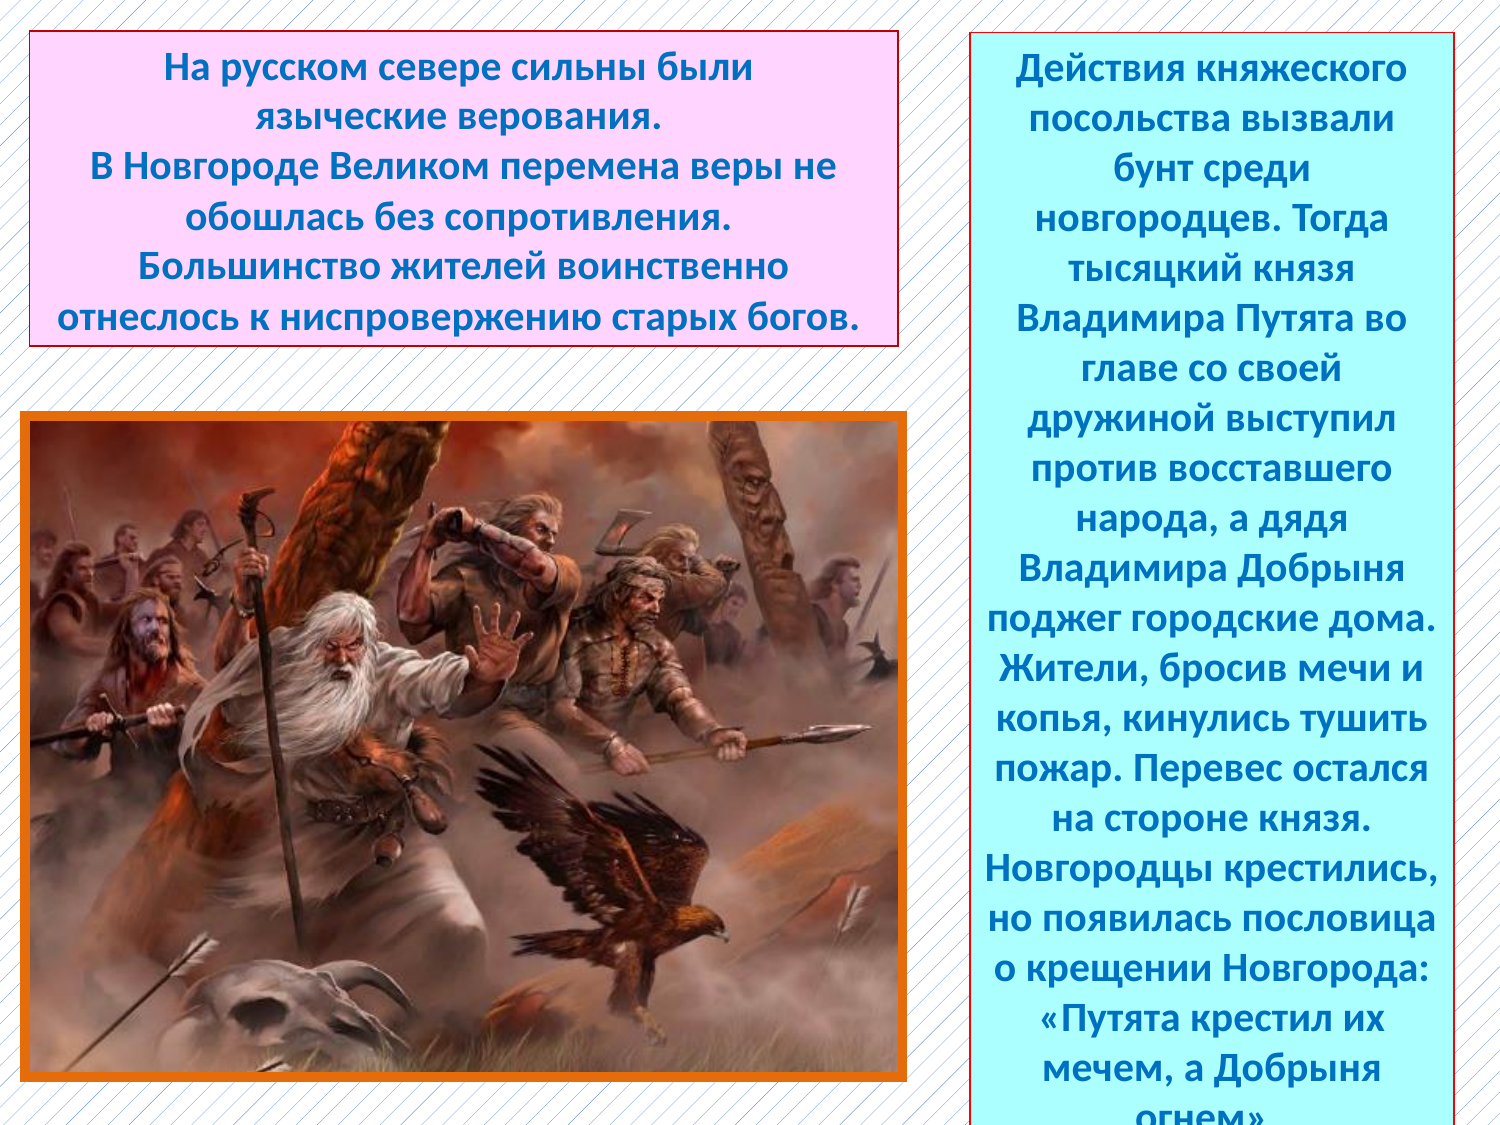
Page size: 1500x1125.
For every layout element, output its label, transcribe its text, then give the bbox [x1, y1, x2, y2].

text_box Действия княжеского посольства вызвали бунт среди новгородцев. Тогда тысяцкий князя Владимира Путята во главе со своей дружиной выступил против восставшего народа, а дядя Владимира Добрыня поджег городские дома. Жители, бросив мечи и копья, кинулись тушить пожар. Перевес остался на стороне князя. Новгородцы крестились, но появилась пословица о крещении Новгорода: «Путята крестил их мечем, а Добрыня огнем». [969, 32, 1455, 1125]
picture [29, 420, 899, 1073]
text_box На русском севере сильны были языческие верования. В Новгороде Великом перемена веры не обошлась без сопротивления. Большинство жителей воинственно отнеслось к ниспровержению старых богов. [29, 30, 899, 346]
